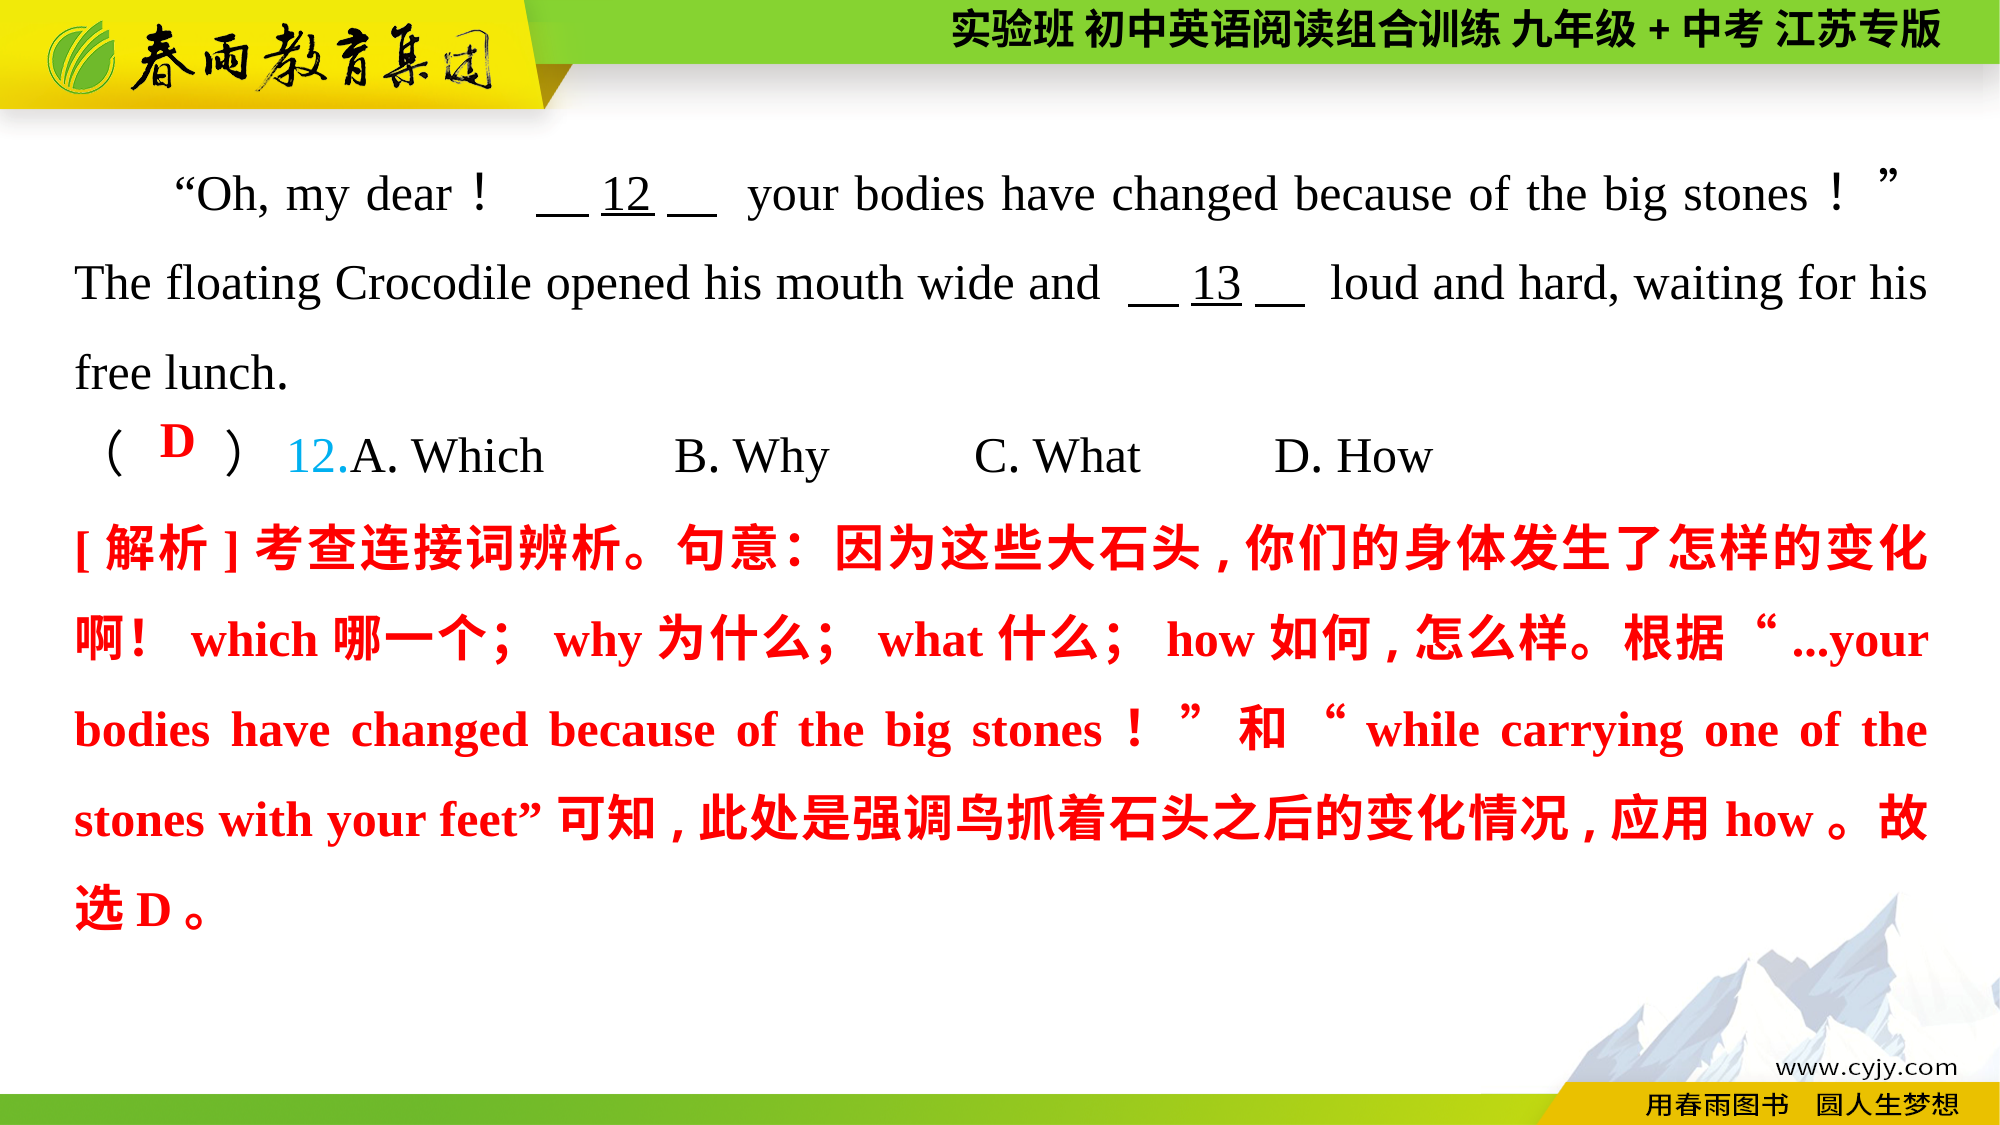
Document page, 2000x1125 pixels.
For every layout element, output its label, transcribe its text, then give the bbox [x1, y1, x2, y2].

text_box [解析]考查连接词辨析。句意：因为这些大石头,你们的身体发生了怎样的变化啊！which哪一个；why为什么；what什么；how如何,怎么样。根据“...your bodies have changed because of the big stones！”和“while carrying one of the stones with your feet”可知,此处是强调鸟抓着石头之后的变化情况,应用how。故选D。 [59, 478, 1944, 944]
text_box D [145, 400, 212, 475]
text_box （ ）12.A. Which B. Why C. What D. How [59, 385, 1944, 478]
picture [0, 0, 2000, 1125]
list “Oh, my dear！ 12 your bodies have changed because of the big stones！” The floating Crocodile opened his mouth wide and 13 loud and hard, waiting for his free lunch. [59, 122, 1944, 385]
